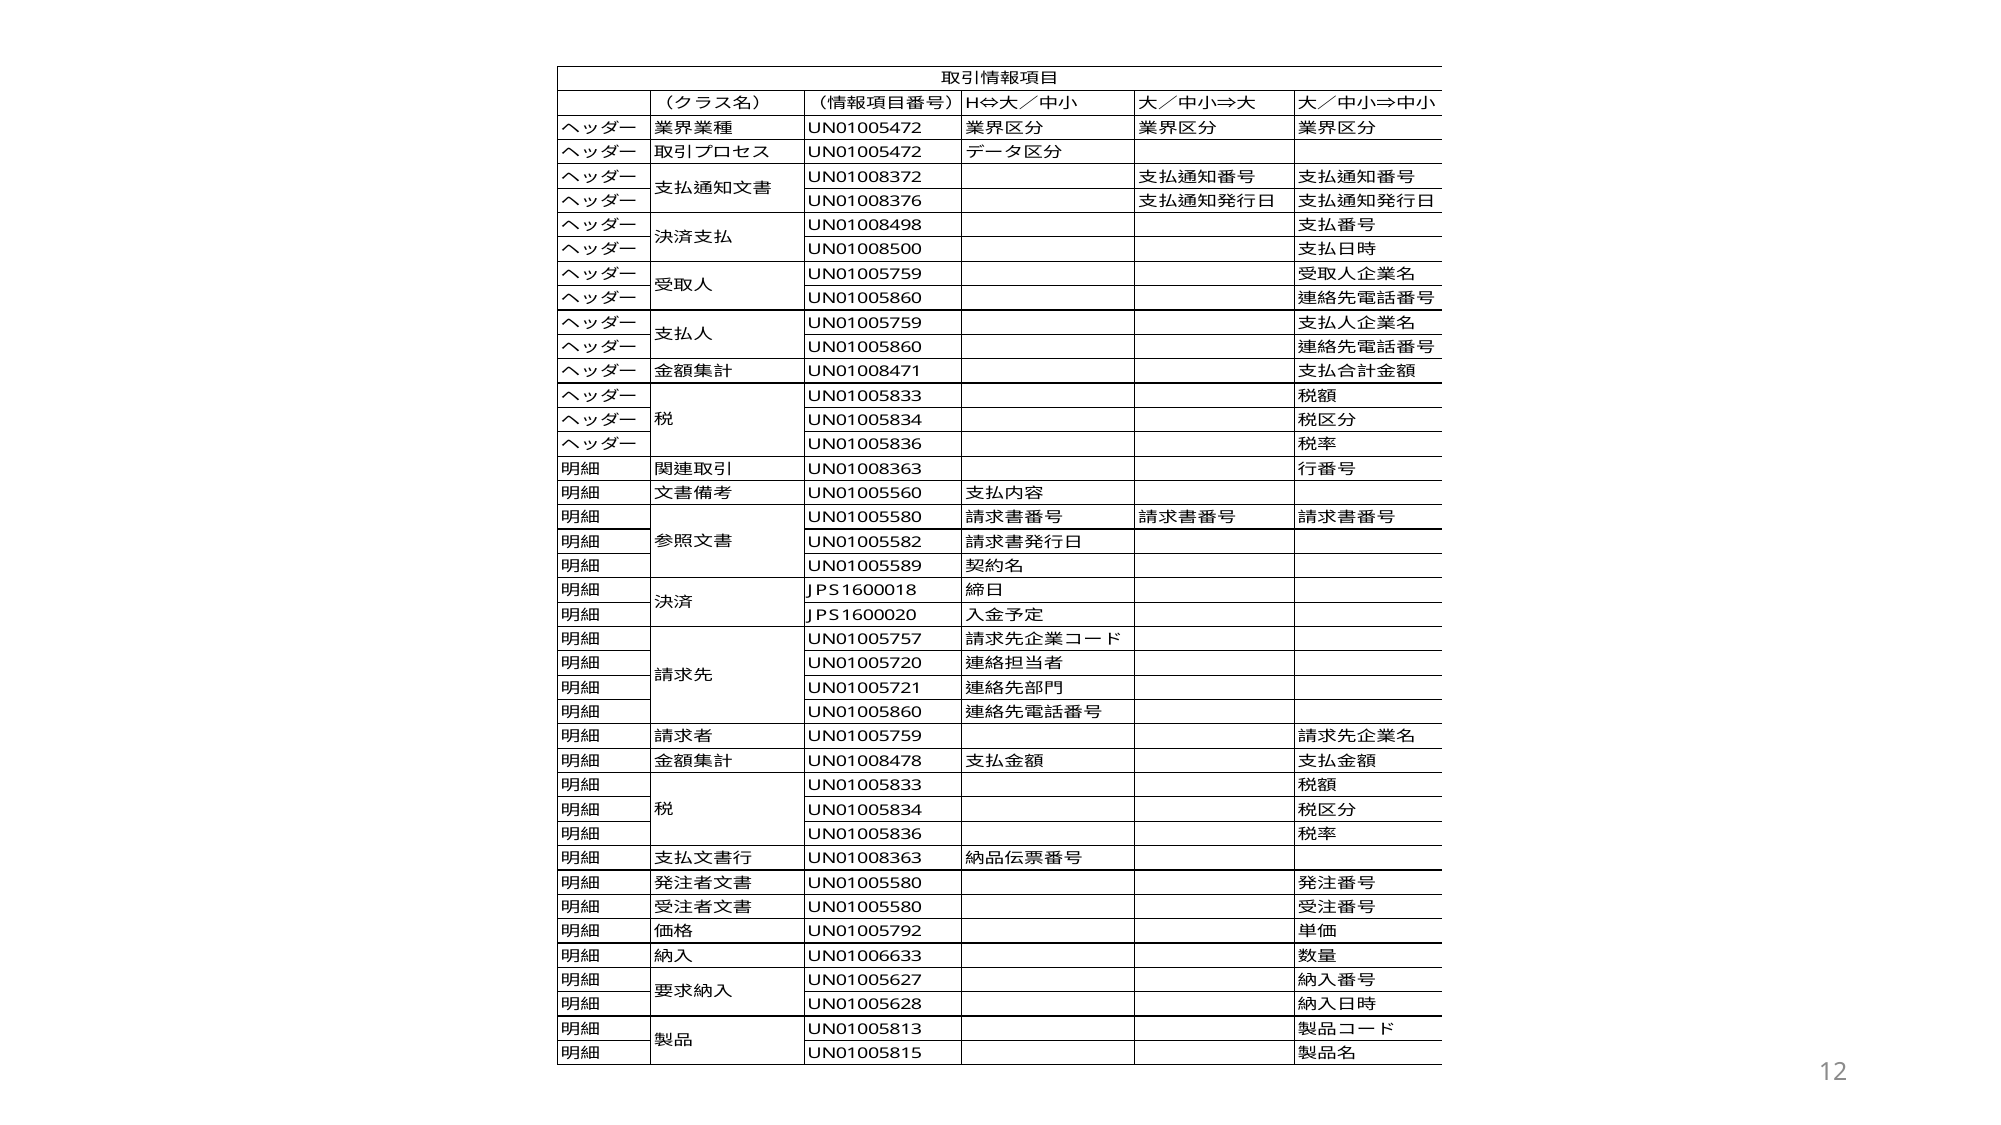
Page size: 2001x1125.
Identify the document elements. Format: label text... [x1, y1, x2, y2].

slide_number 12 [1412, 1042, 1863, 1103]
picture [556, 65, 1443, 1065]
